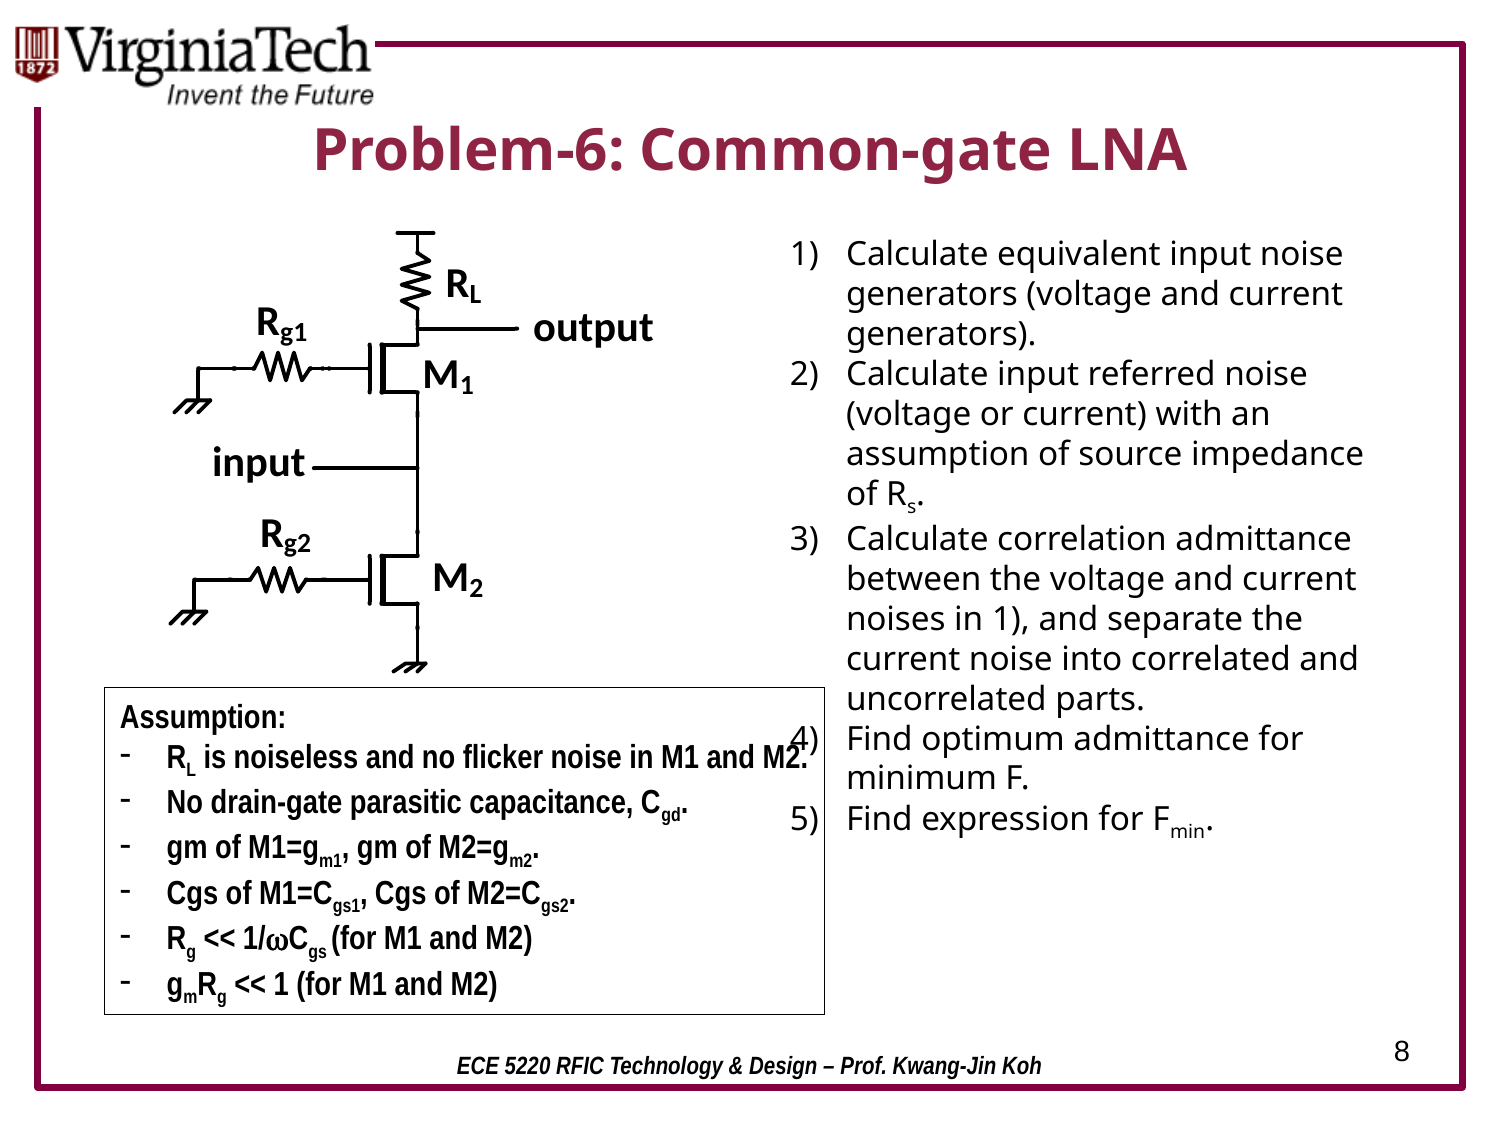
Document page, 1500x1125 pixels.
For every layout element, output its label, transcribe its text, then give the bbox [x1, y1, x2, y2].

text_box Calculate equivalent input noise generators (voltage and current generators). Calculate input referred noise (voltage or current) with an assumption of source impedance of Rs. Calculate correlation admittance between the voltage and current noises in 1), and separate the current noise into correlated and uncorrelated parts. Find optimum admittance for minimum F. Find expression for Fmin. [774, 224, 1413, 850]
title Problem-6: Common-gate LNA [75, 104, 1425, 213]
slide_number 8 [1074, 1024, 1425, 1103]
text_box Assumption: RL is noiseless and no flicker noise in M1 and M2. No drain-gate parasitic capacitance, Cgd. gm of M1=gm1, gm of M2=gm2. Cgs of M1=Cgs1, Cgs of M2=Cgs2. Rg << 1/wCgs (for M1 and M2) gmRg << 1 (for M1 and M2) [104, 687, 825, 1015]
picture [15, 24, 375, 107]
picture [162, 224, 661, 682]
